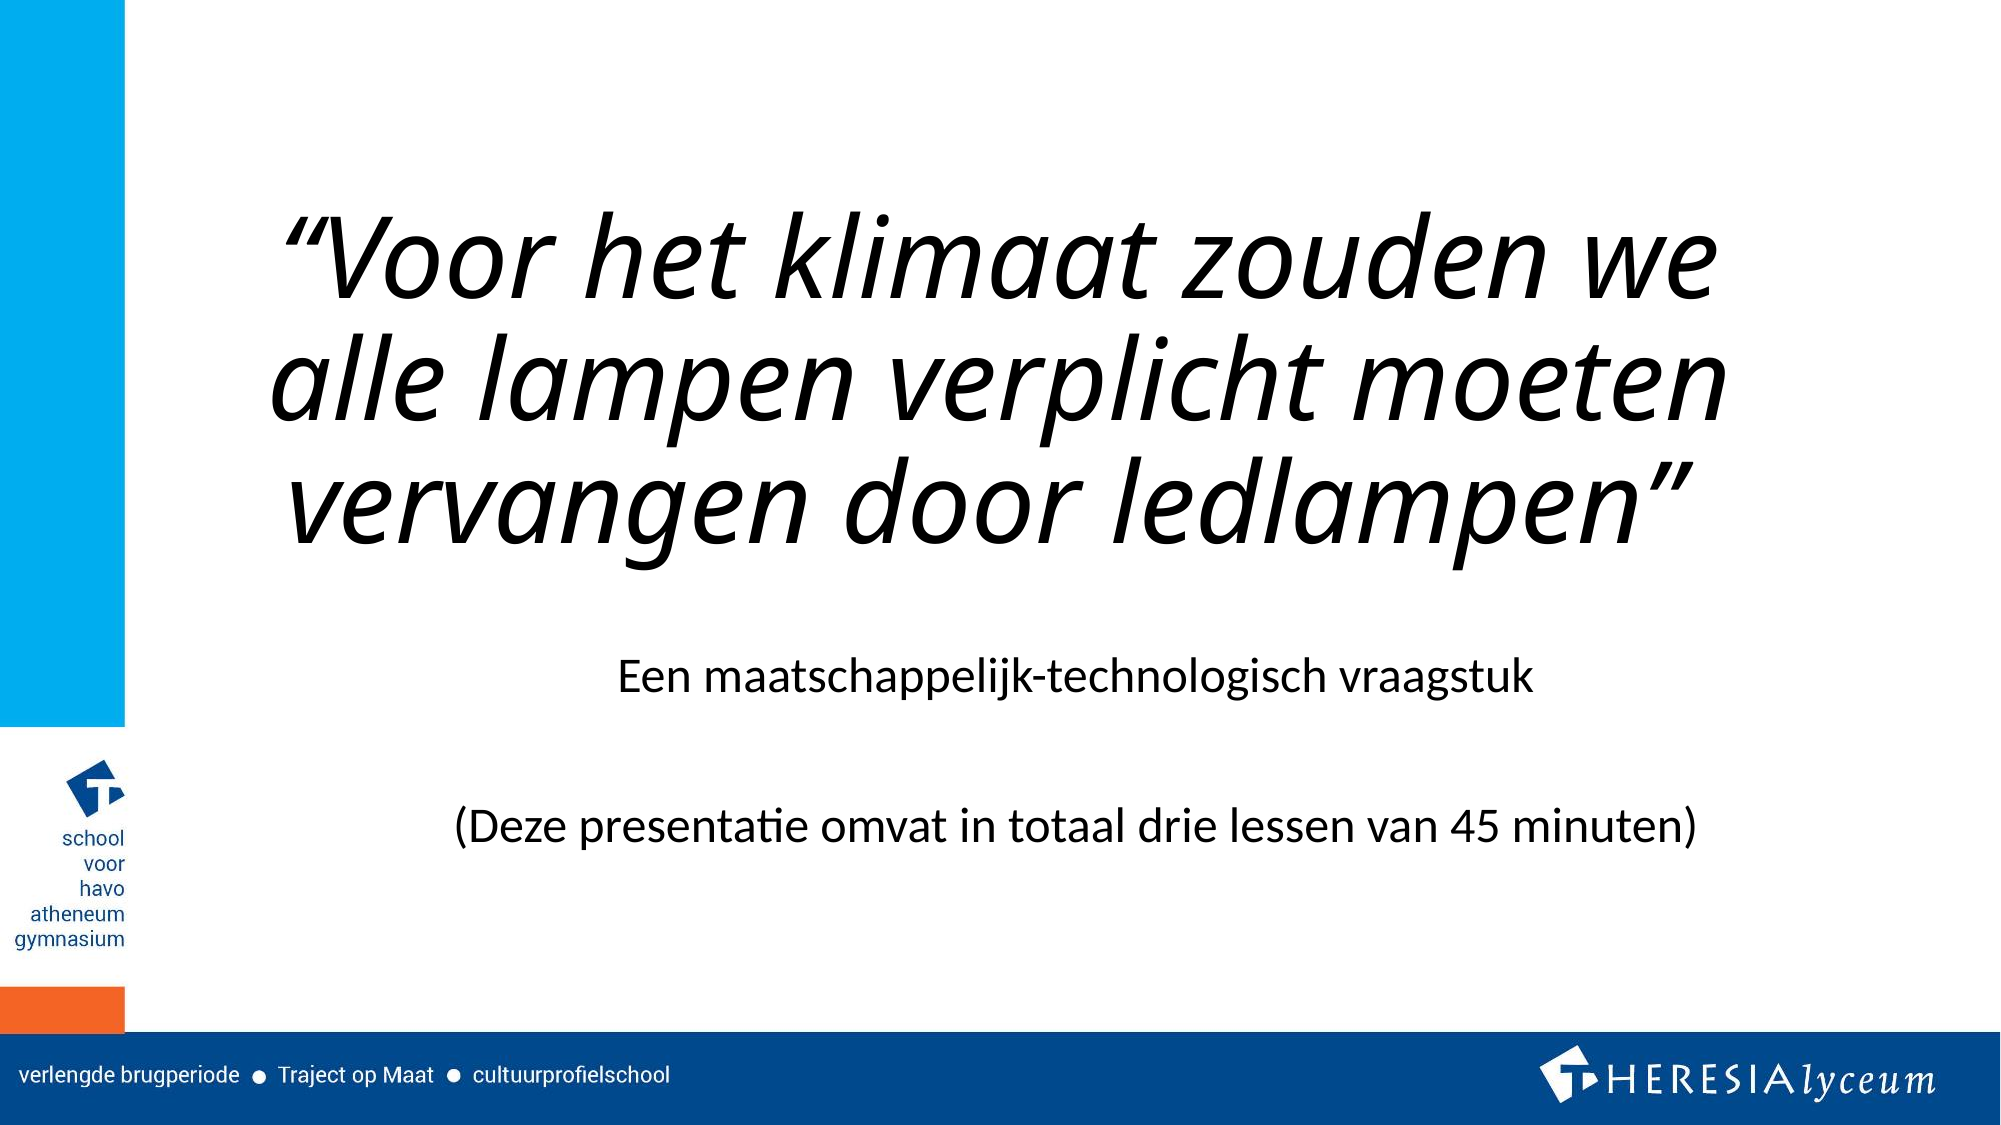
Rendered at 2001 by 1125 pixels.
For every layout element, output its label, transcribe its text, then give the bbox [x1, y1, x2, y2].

picture [0, 0, 2001, 1125]
subtitle Een maatschappelijk-technologisch vraagstuk (Deze presentatie omvat in totaal drie lessen van 45 minuten) [151, 642, 2000, 941]
title “Voor het klimaat zouden we alle lampen verplicht moeten vervangen door ledlampen” [249, 184, 1750, 576]
